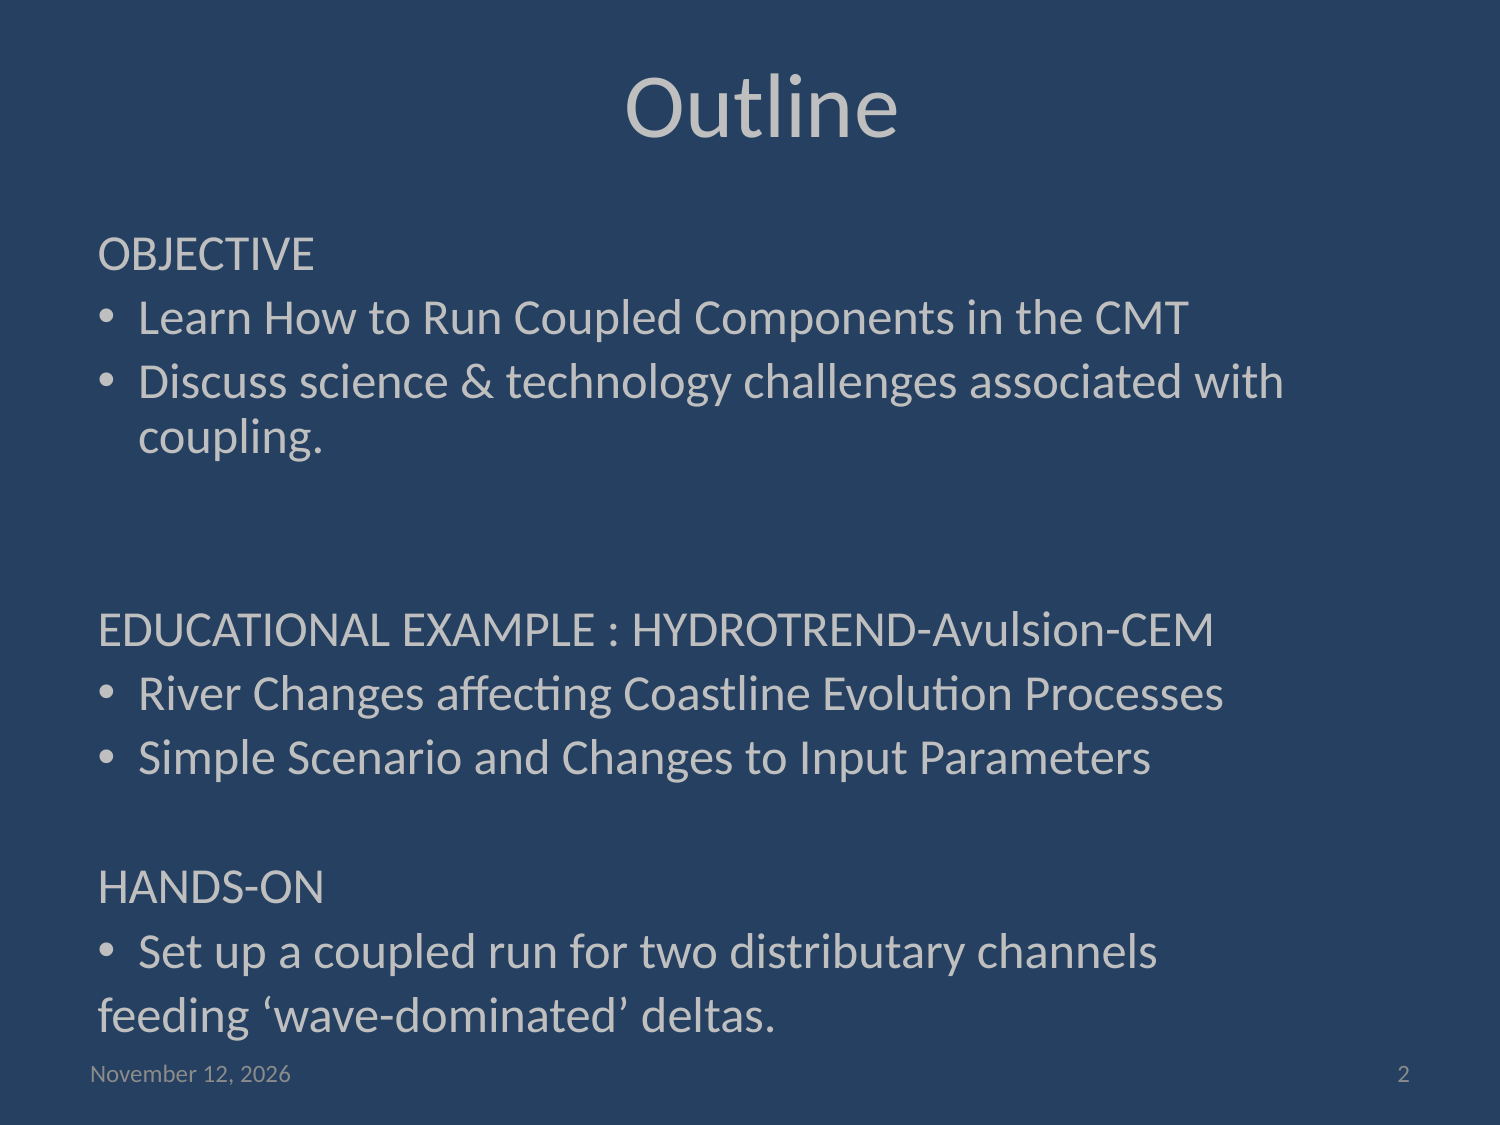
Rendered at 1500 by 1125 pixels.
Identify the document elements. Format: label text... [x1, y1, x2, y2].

title Outline [125, 7, 1400, 195]
slide_number 2 [1074, 1071, 1425, 1103]
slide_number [75, 1071, 425, 1103]
list OBJECTIVE Learn How to Run Coupled Components in the CMT Discuss science & technology challenges associated with coupling. EDUCATIONAL EXAMPLE : HYDROTREND-Avulsion-CEM River Changes affecting Coastline Evolution Processes Simple Scenario and Changes to Input Parameters HANDS-ON Set up a coupled run for two distributary channels feeding ‘wave-dominated’ deltas. [17, 219, 1447, 1071]
